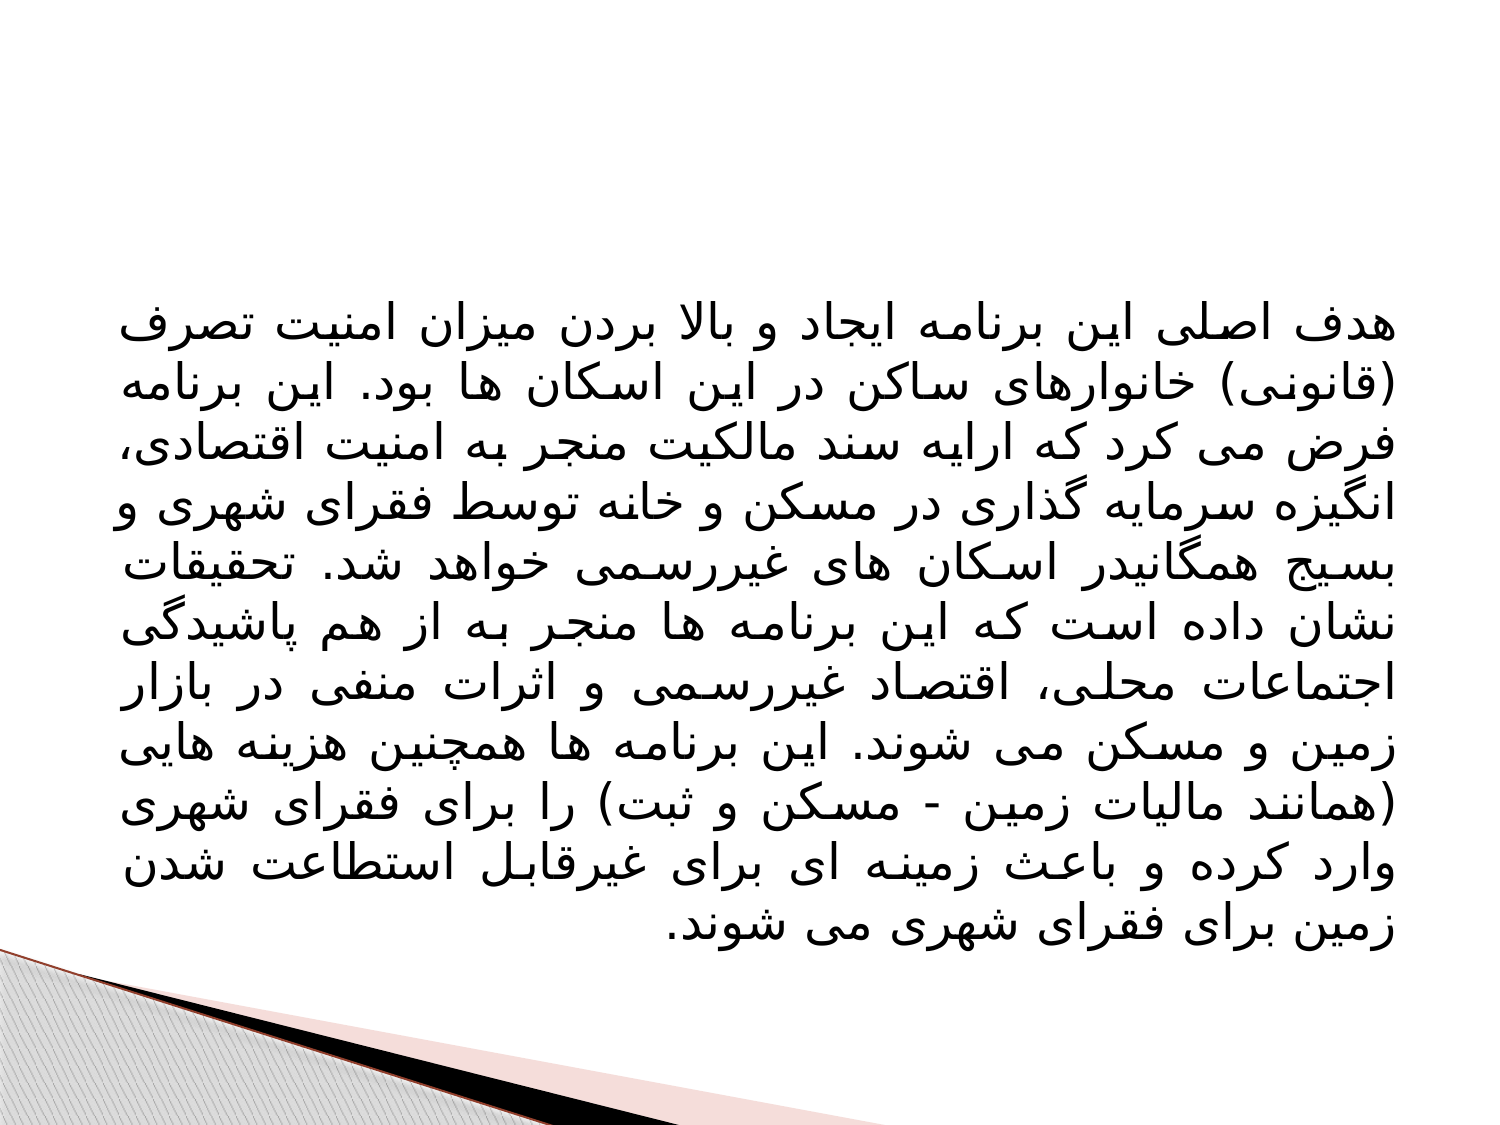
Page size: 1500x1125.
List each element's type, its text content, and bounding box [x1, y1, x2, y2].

text_box هدف اصلی این برنامه ایجاد و بالا بردن میزان امنیت تصرف (قانونی) خانوارهای ساکن در این اسکان ها بود. این برنامه فرض می کرد که ارایه سند مالکیت منجر به امنیت اقتصادی، انگیزه سرمایه گذاری در مسکن و خانه توسط فقرای شهری و بسیج همگانیدر اسکان های غیررسمی خواهد شد. تحقیقات نشان داده است که این برنامه ها منجر به از هم پاشیدگی اجتماعات محلی، اقتصاد غیررسمی و اثرات منفی در بازار زمین و مسکن می شوند. این برنامه ها همچنین هزینه هایی (همانند مالیات زمین - مسکن و ثبت) را برای فقرای شهری وارد کرده و باعث زمینه ای برای غیرقابل استطاعت شدن زمین برای فقرای شهری می شوند. [99, 282, 1413, 957]
